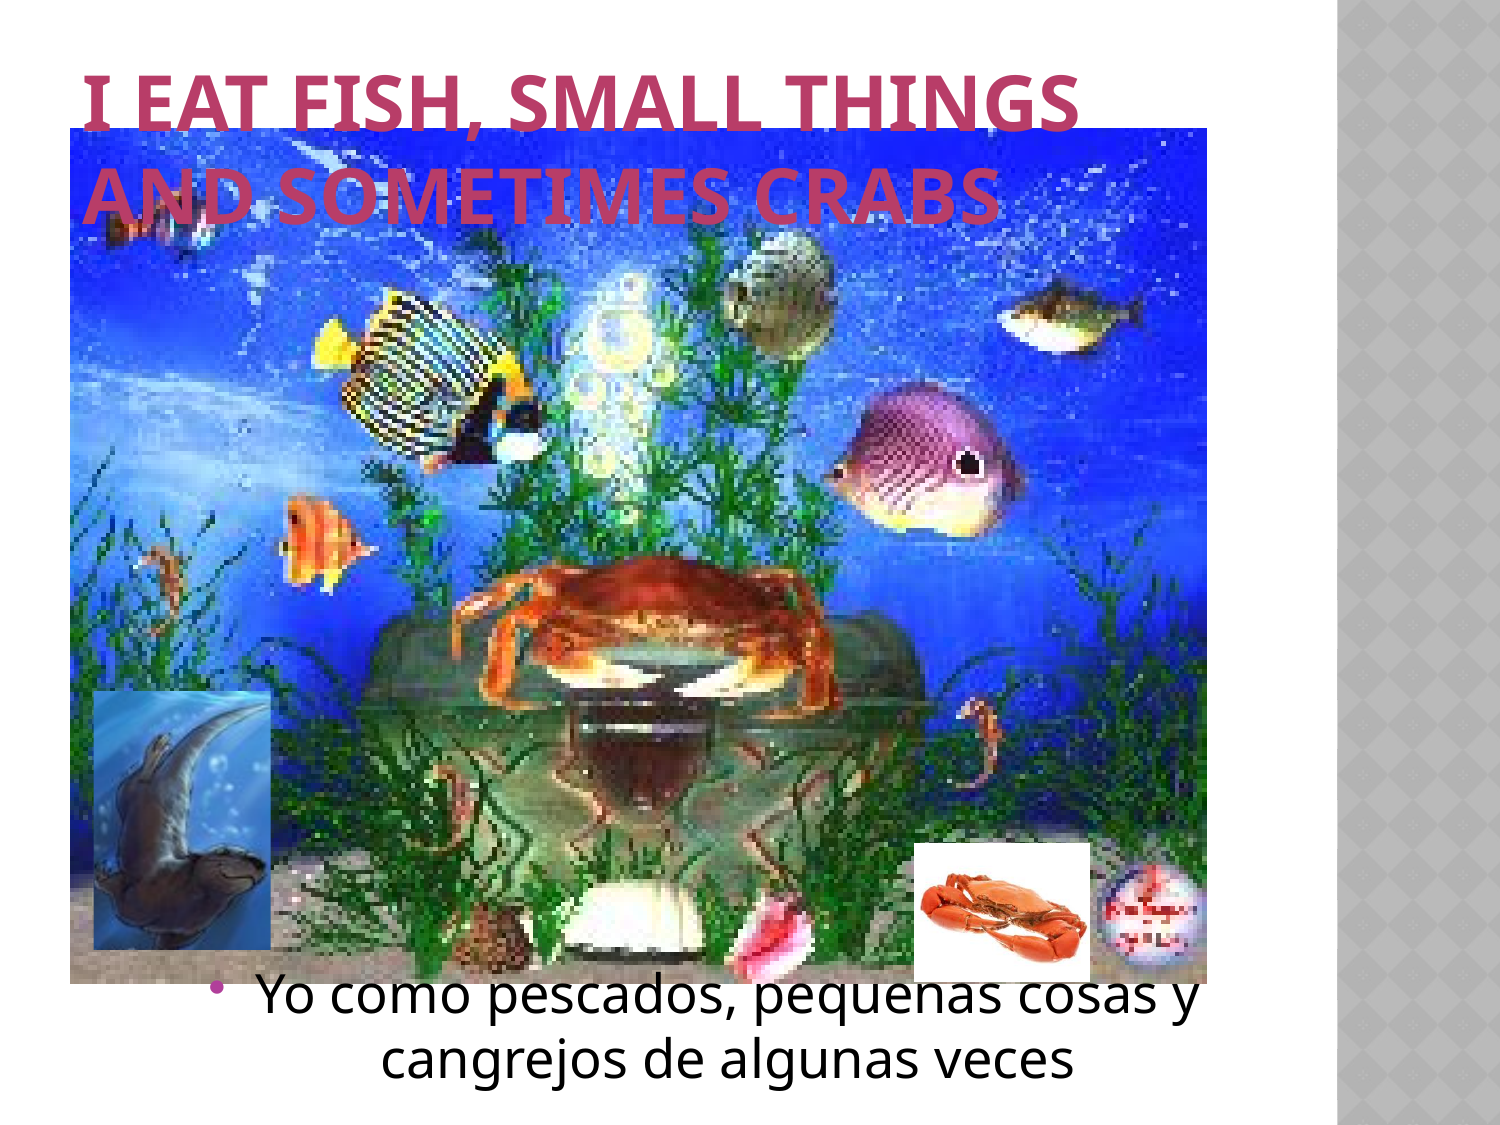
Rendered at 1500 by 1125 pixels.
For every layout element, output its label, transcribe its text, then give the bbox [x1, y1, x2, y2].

text_box [10, 0, 444, 147]
title I eat fish, small things and sometimes crabs [444, 52, 1263, 240]
picture [69, 128, 1207, 984]
list Yo como pescados, pequeñas cosas y cangrejos de algunas veces [112, 952, 1300, 1125]
